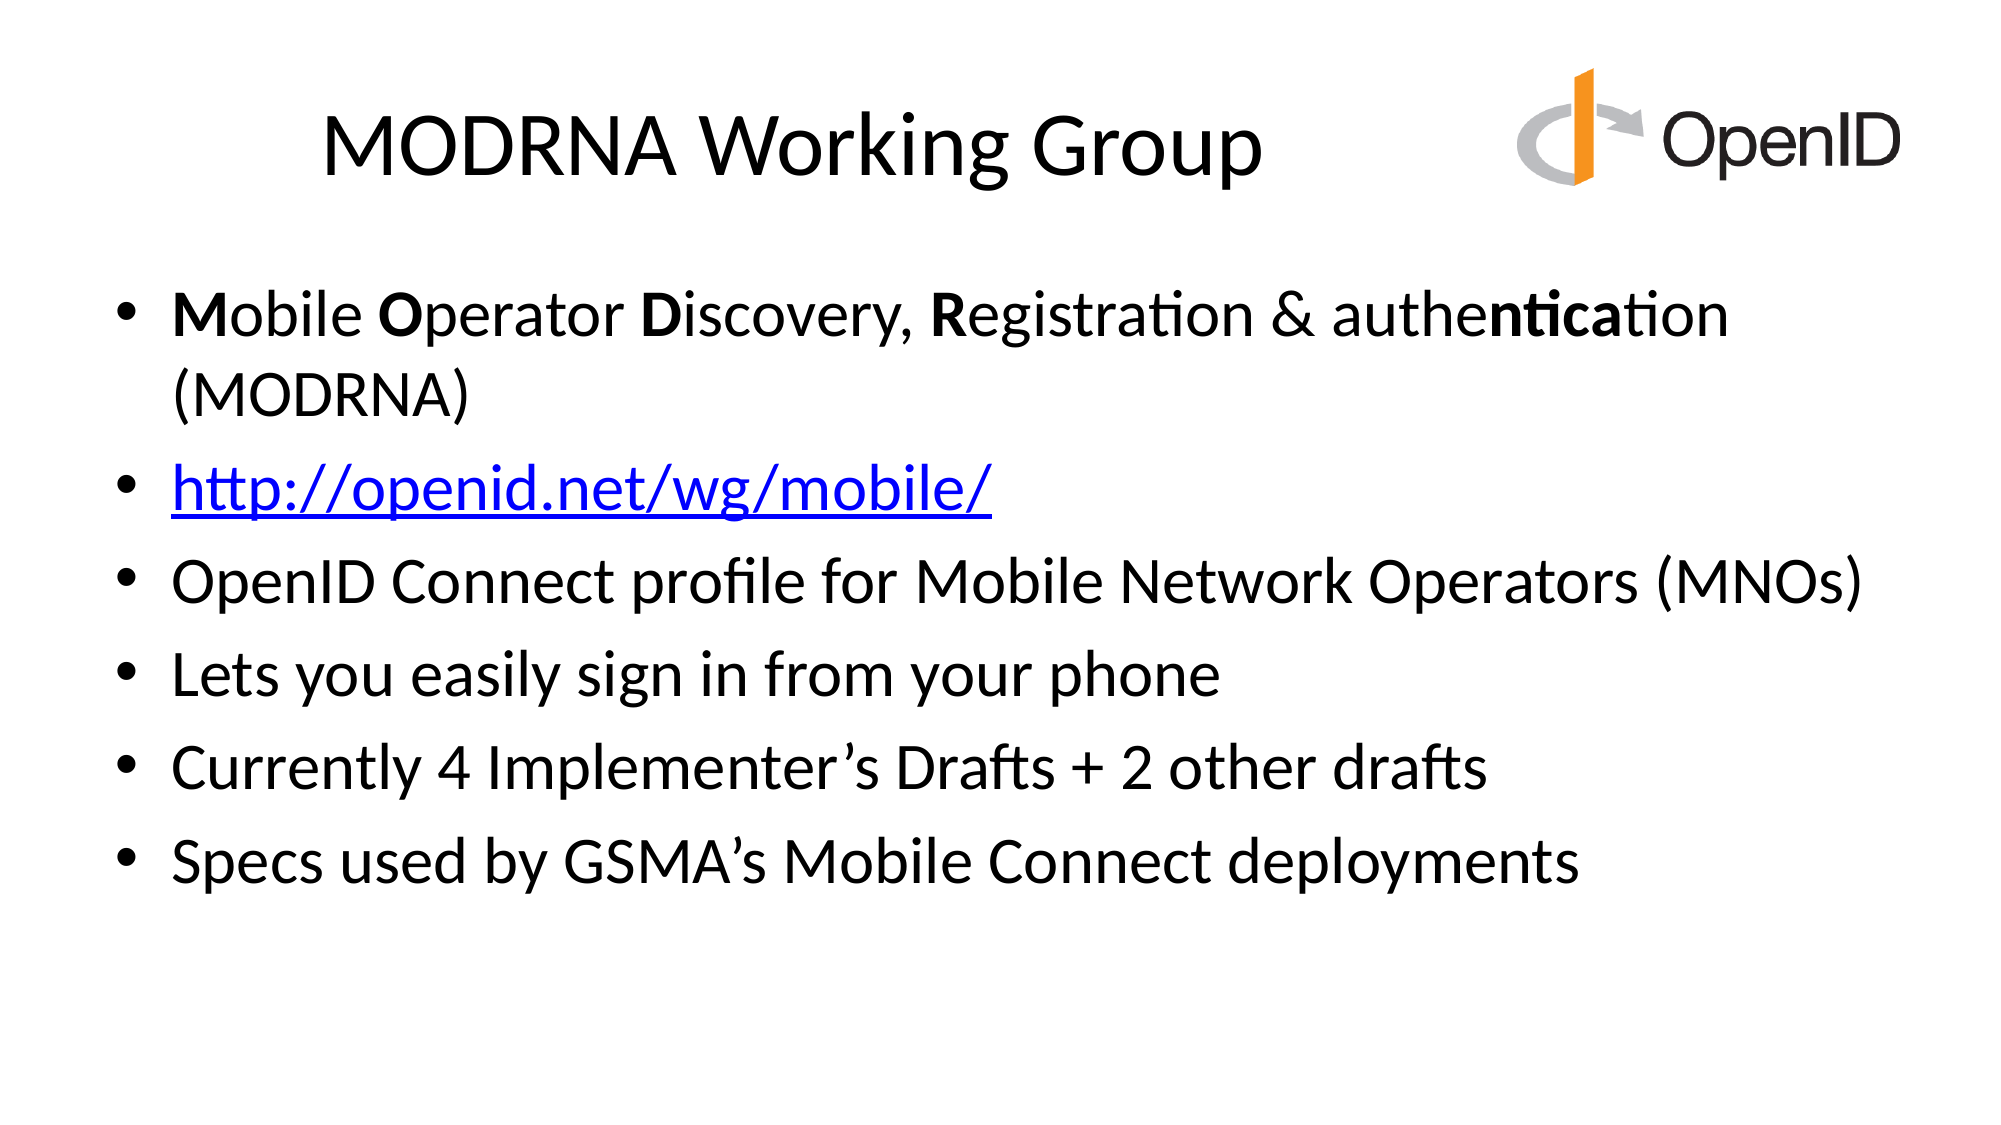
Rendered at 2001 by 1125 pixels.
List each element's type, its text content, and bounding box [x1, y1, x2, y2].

title MODRNA Working Group [99, 45, 1487, 233]
list Mobile Operator Discovery, Registration & authentication (MODRNA) http://openid.net/wg/mobile/ OpenID Connect profile for Mobile Network Operators (MNOs) Lets you easily sign in from your phone Currently 4 Implementer’s Drafts + 2 other drafts Specs used by GSMA’s Mobile Connect deployments [99, 262, 1900, 1035]
picture [1486, 44, 1936, 224]
